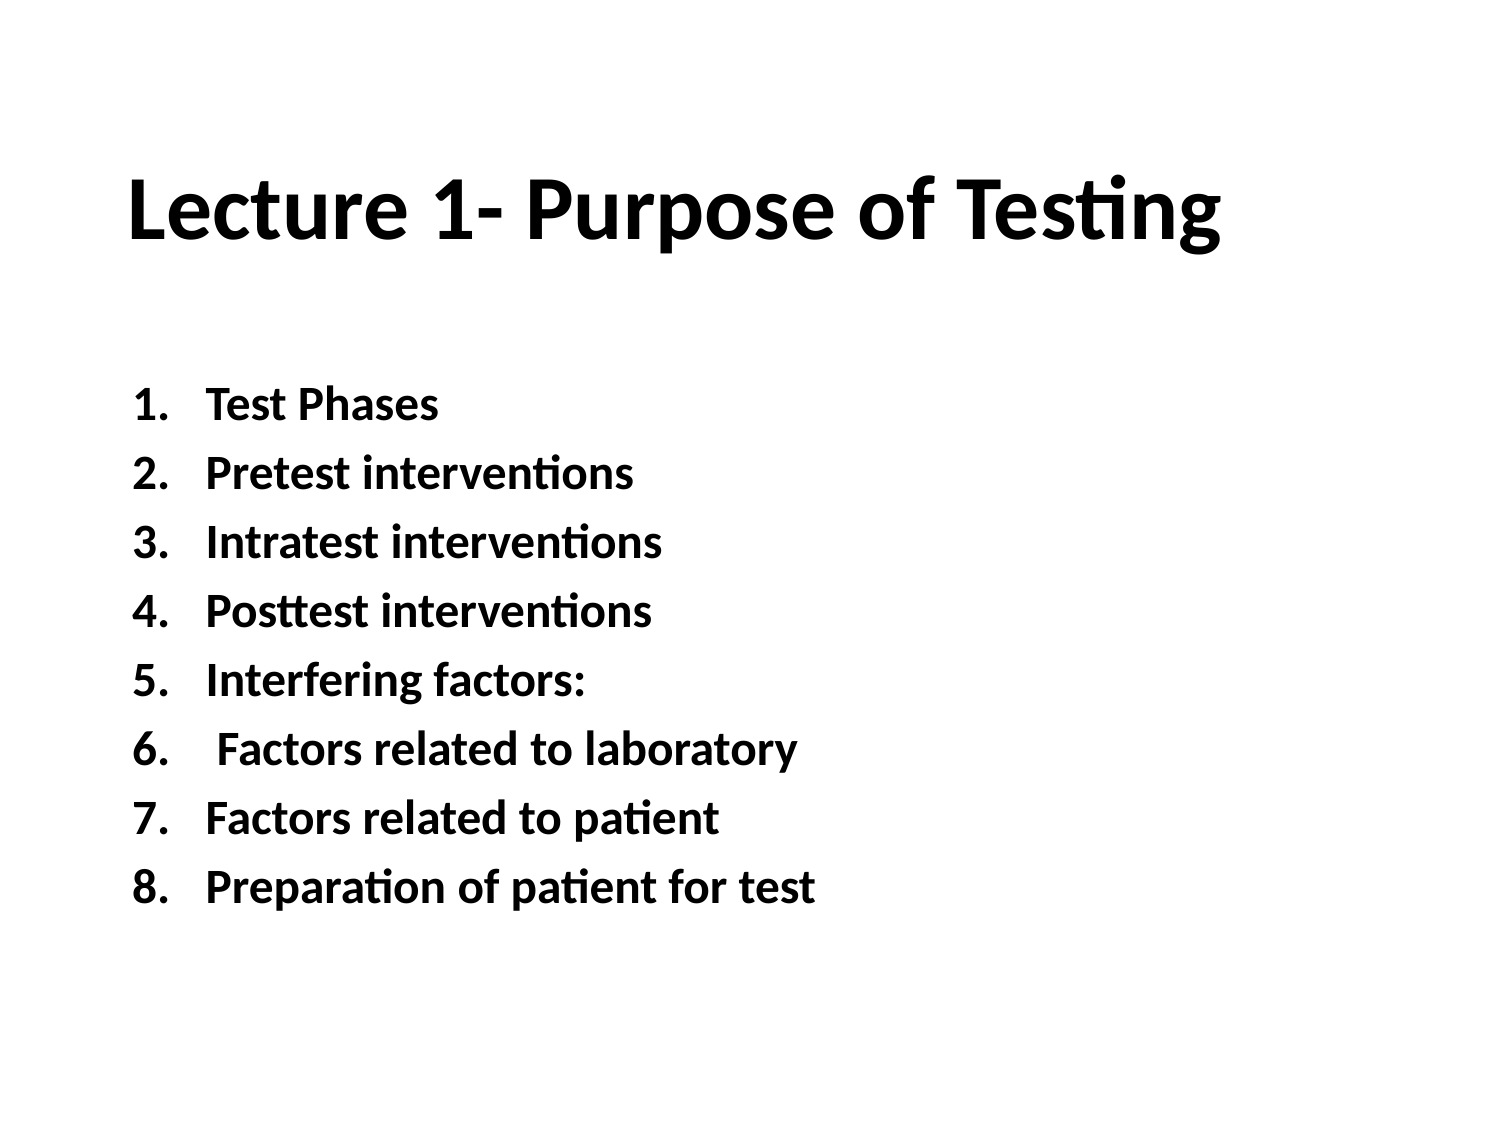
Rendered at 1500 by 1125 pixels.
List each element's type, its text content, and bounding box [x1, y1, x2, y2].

title Lecture 1- Purpose of Testing [112, 82, 1388, 324]
subtitle Test Phases Pretest interventions Intratest interventions Posttest interventions Interfering factors: Factors related to laboratory Factors related to patient Preparation of patient for test [117, 363, 1395, 925]
